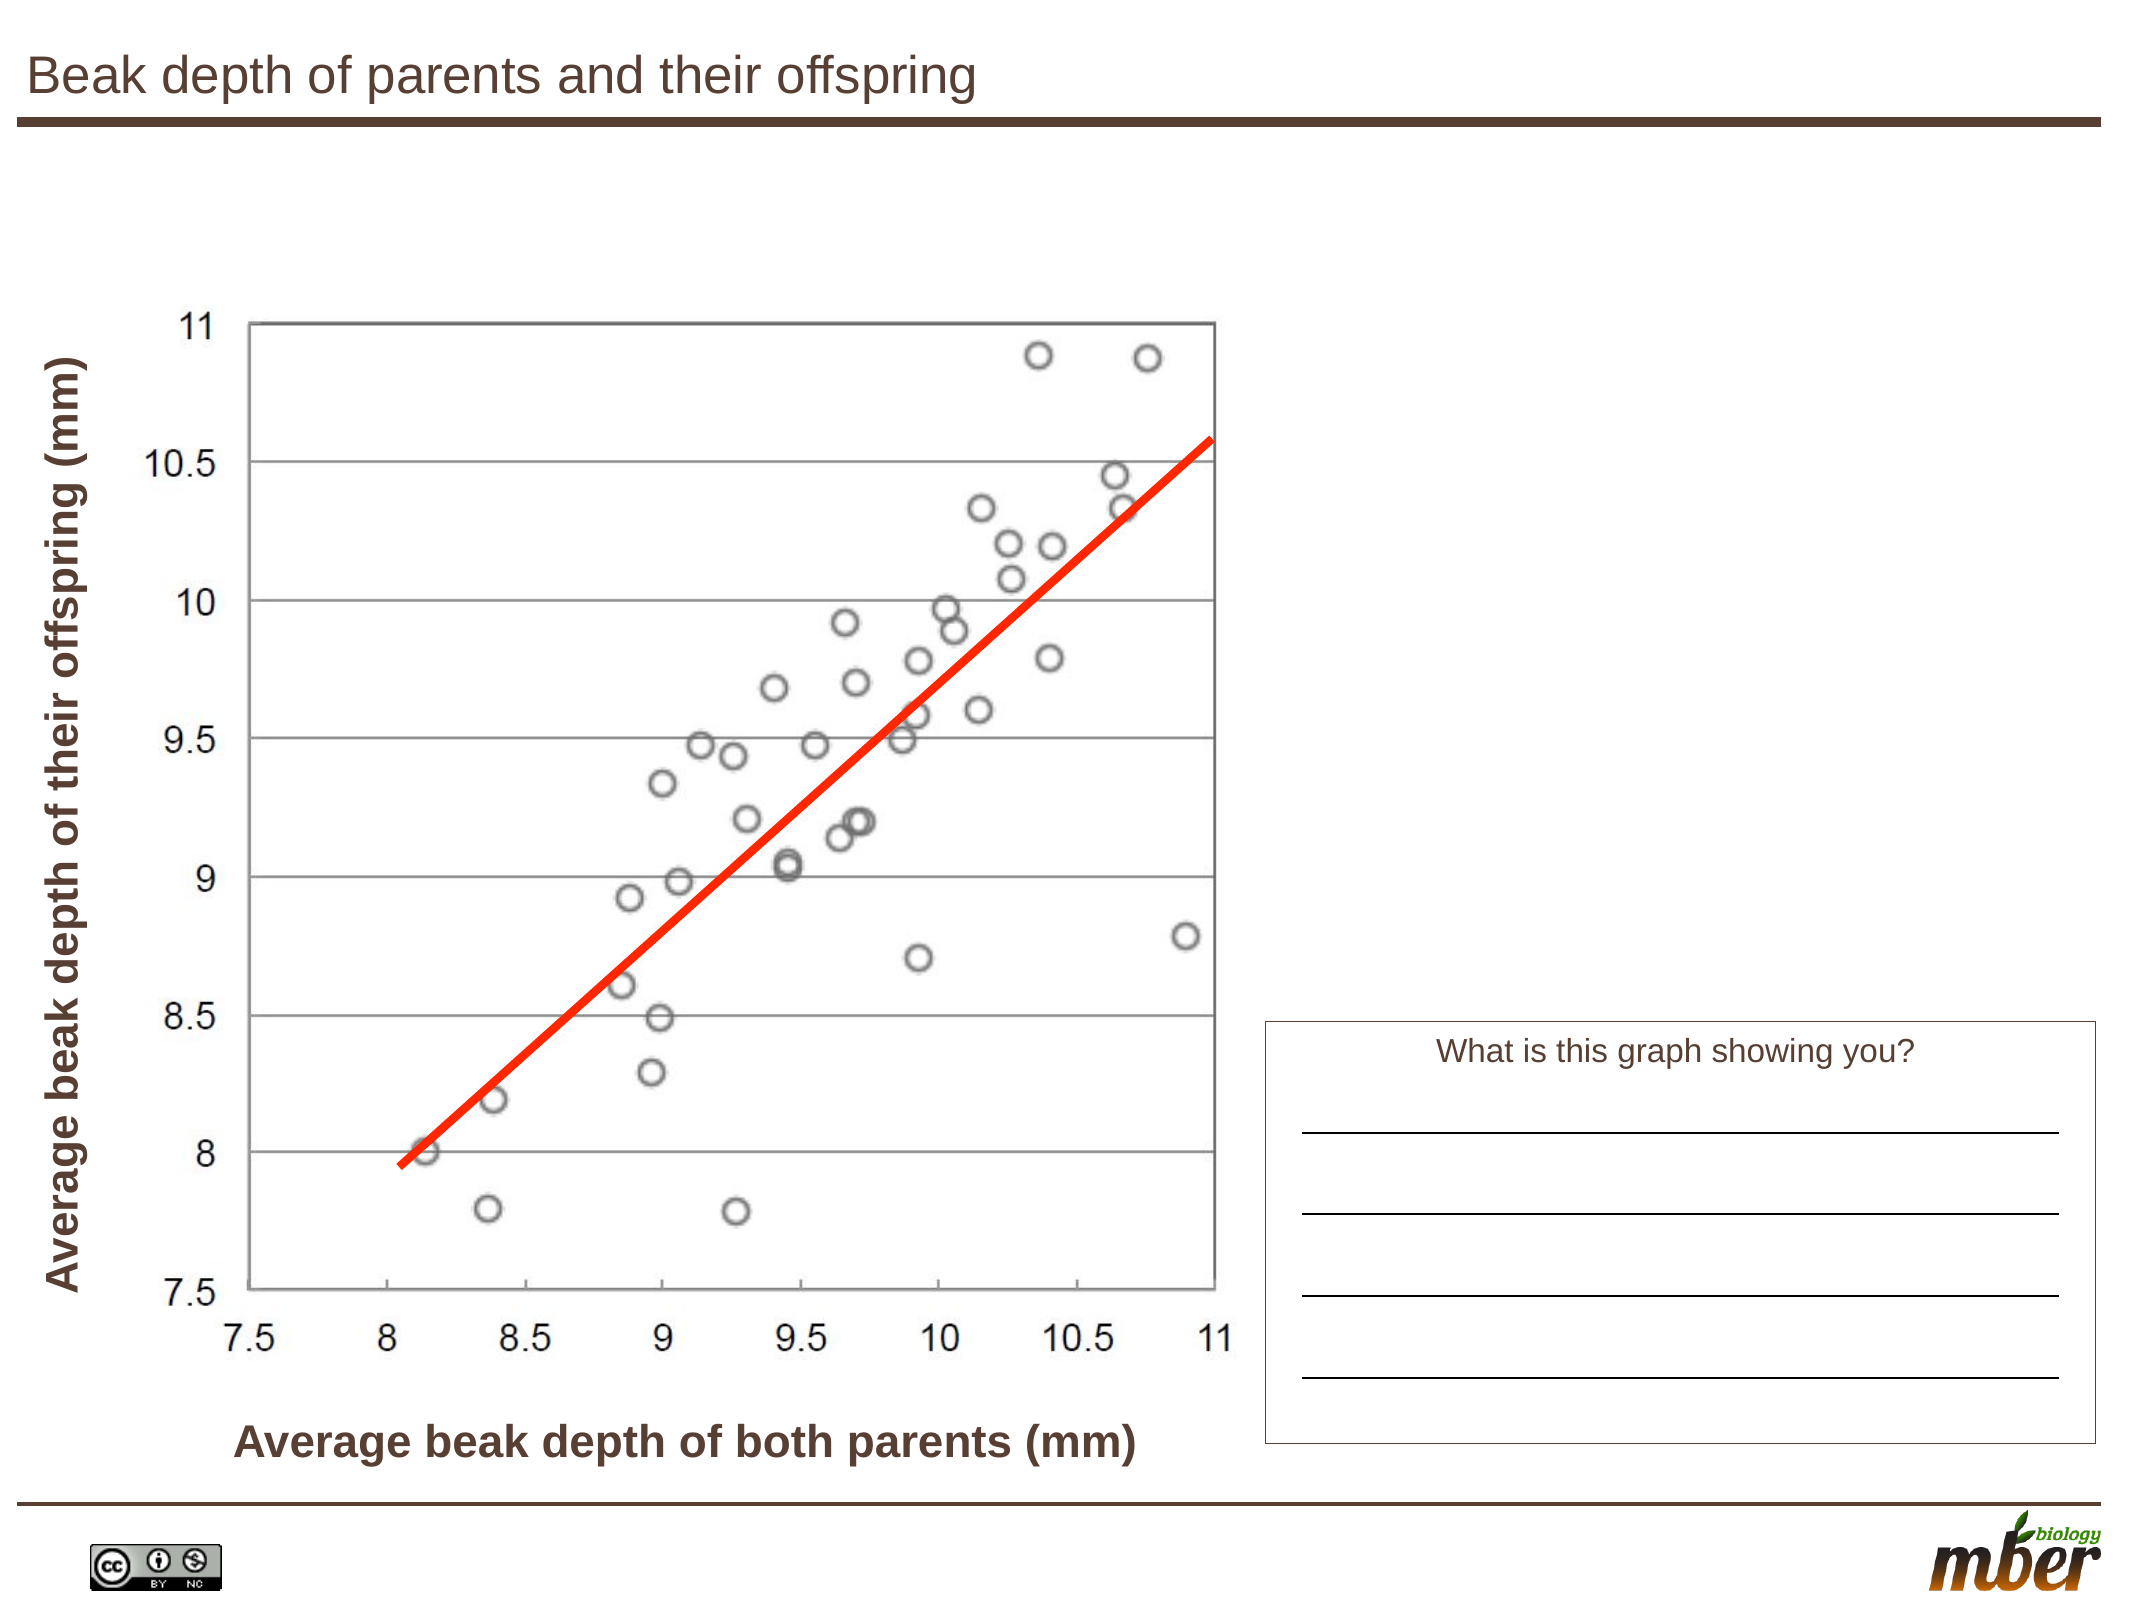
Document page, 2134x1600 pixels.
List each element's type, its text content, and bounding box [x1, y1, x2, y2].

text_box Average beak depth of their offspring (mm) [23, 331, 96, 1303]
picture [137, 294, 1241, 1376]
text_box Average beak depth of both parents (mm) [224, 1403, 1196, 1475]
picture [90, 1544, 222, 1591]
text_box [1265, 1021, 2096, 1460]
title Beak depth of parents and their offspring [17, 31, 1736, 114]
picture [1929, 1510, 2101, 1591]
